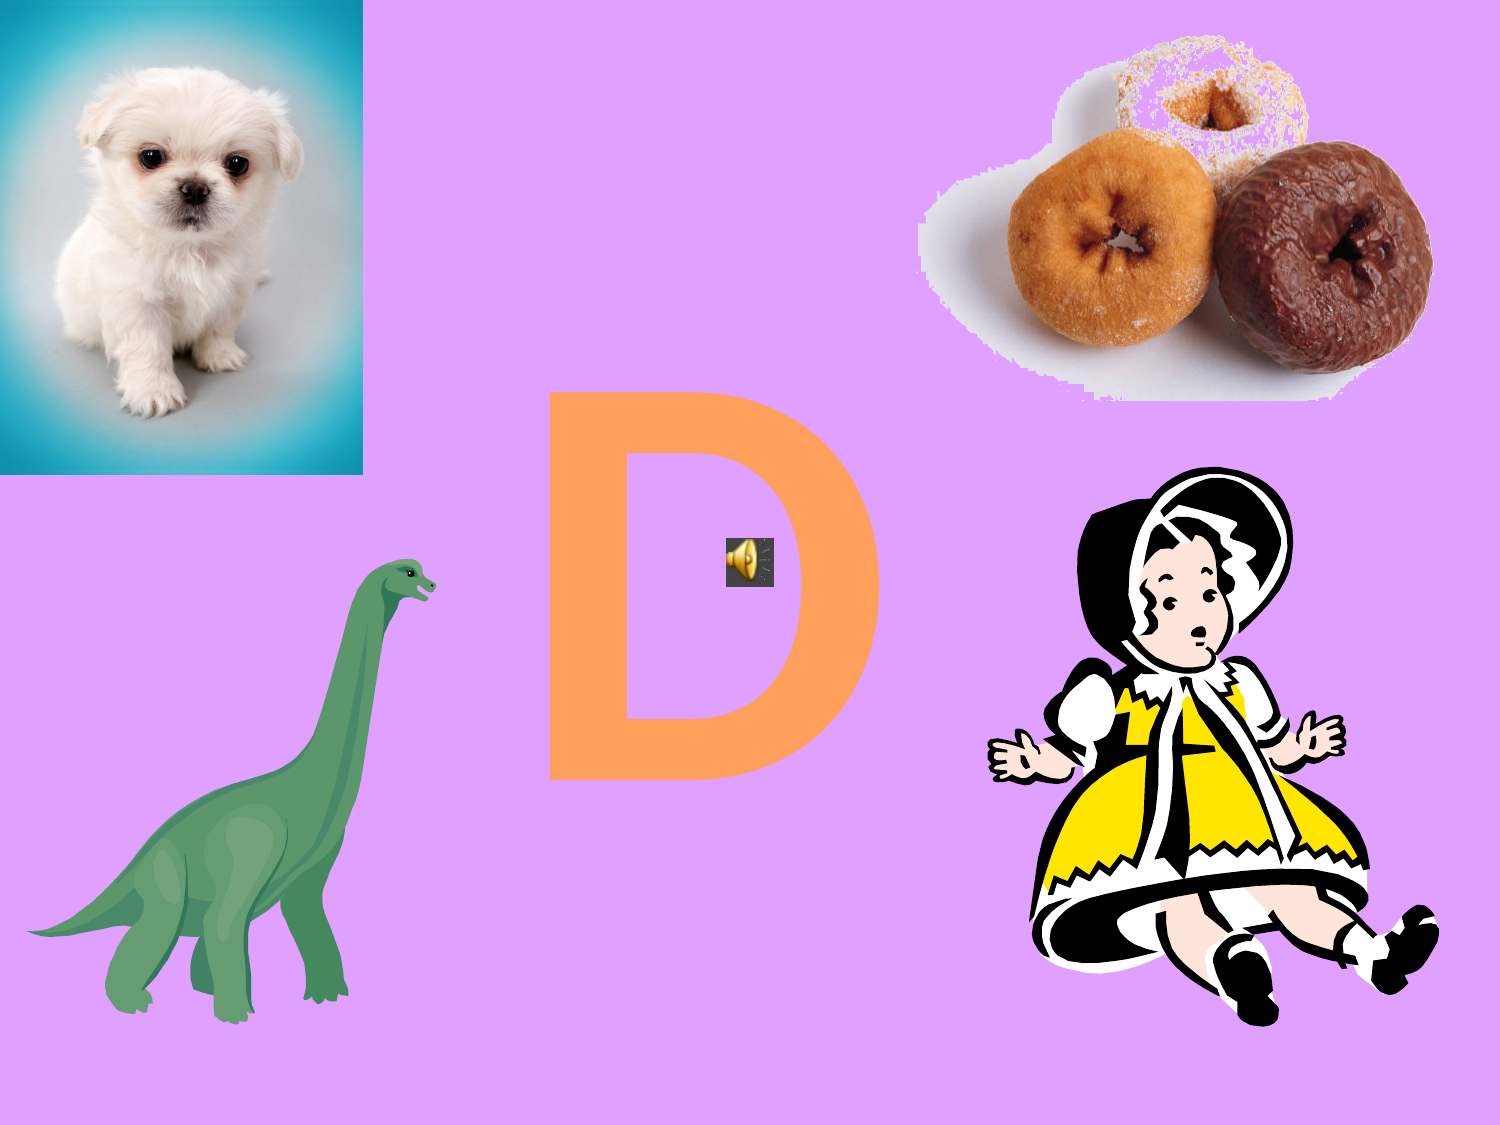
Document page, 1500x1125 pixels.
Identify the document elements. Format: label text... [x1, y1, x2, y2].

picture [987, 462, 1445, 1032]
picture [724, 537, 776, 588]
picture [0, 0, 363, 476]
picture [24, 557, 438, 1027]
picture [899, 0, 1500, 402]
text_box D [500, 174, 909, 908]
